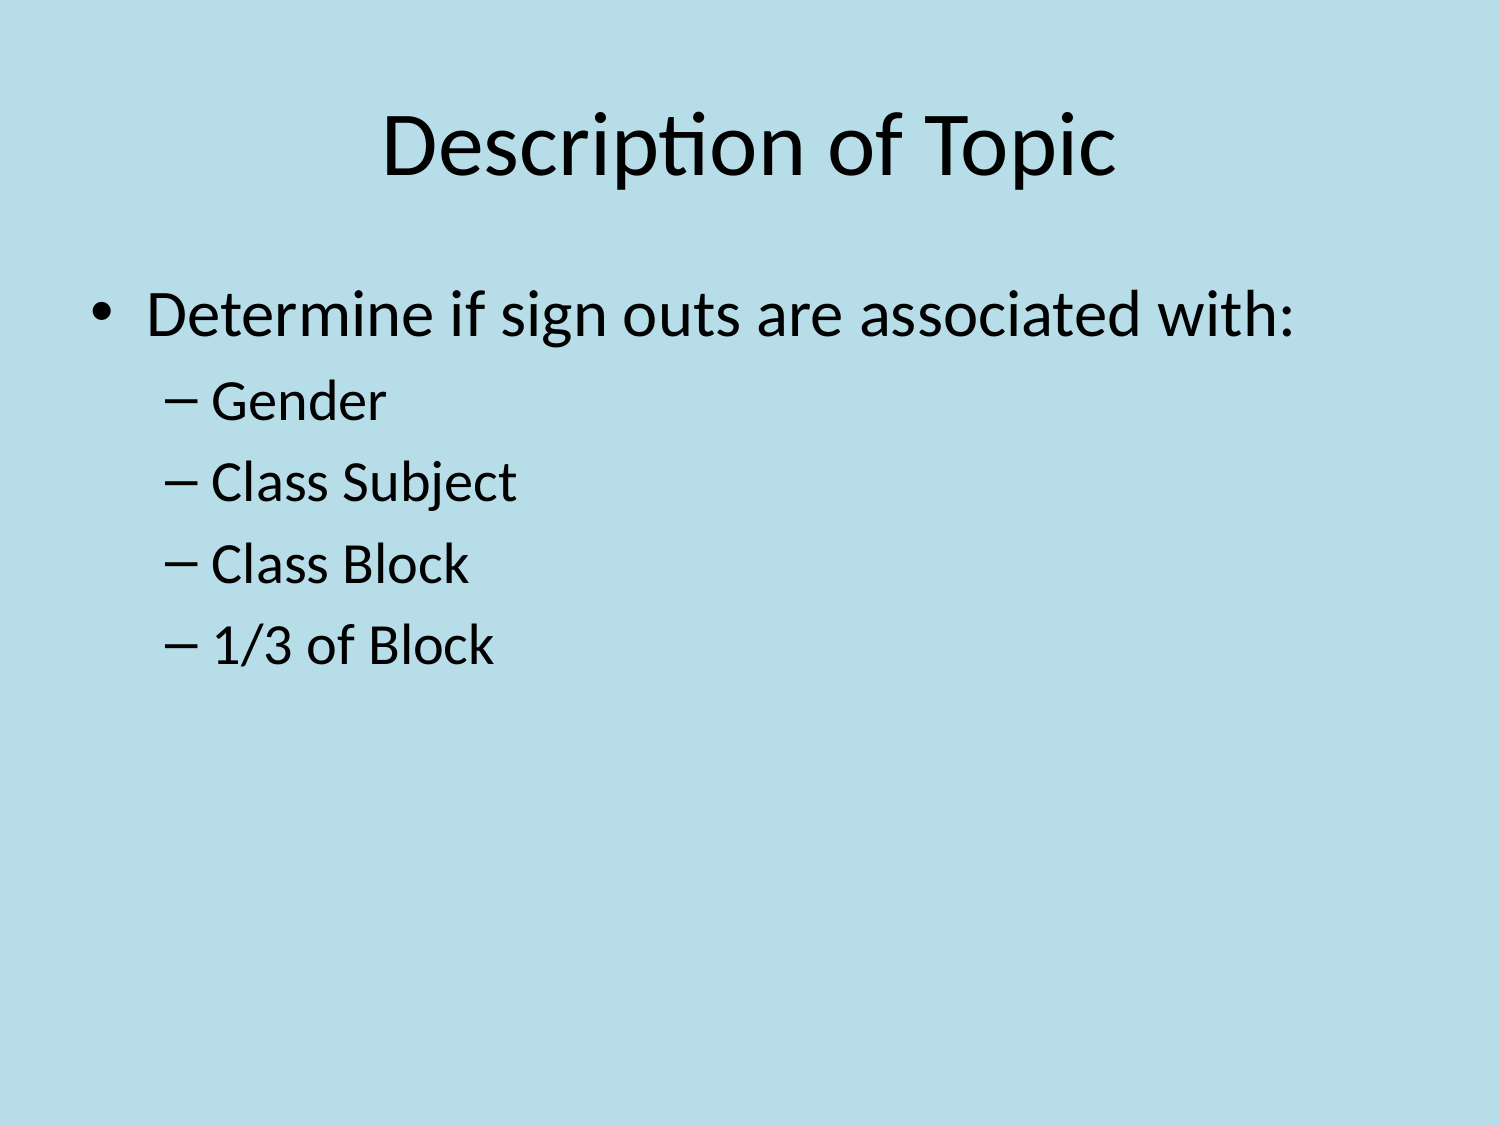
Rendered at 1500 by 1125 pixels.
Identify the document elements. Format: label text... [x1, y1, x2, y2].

list Determine if sign outs are associated with: Gender Class Subject Class Block 1/3 of Block [75, 262, 1425, 1005]
title Description of Topic [75, 45, 1425, 233]
